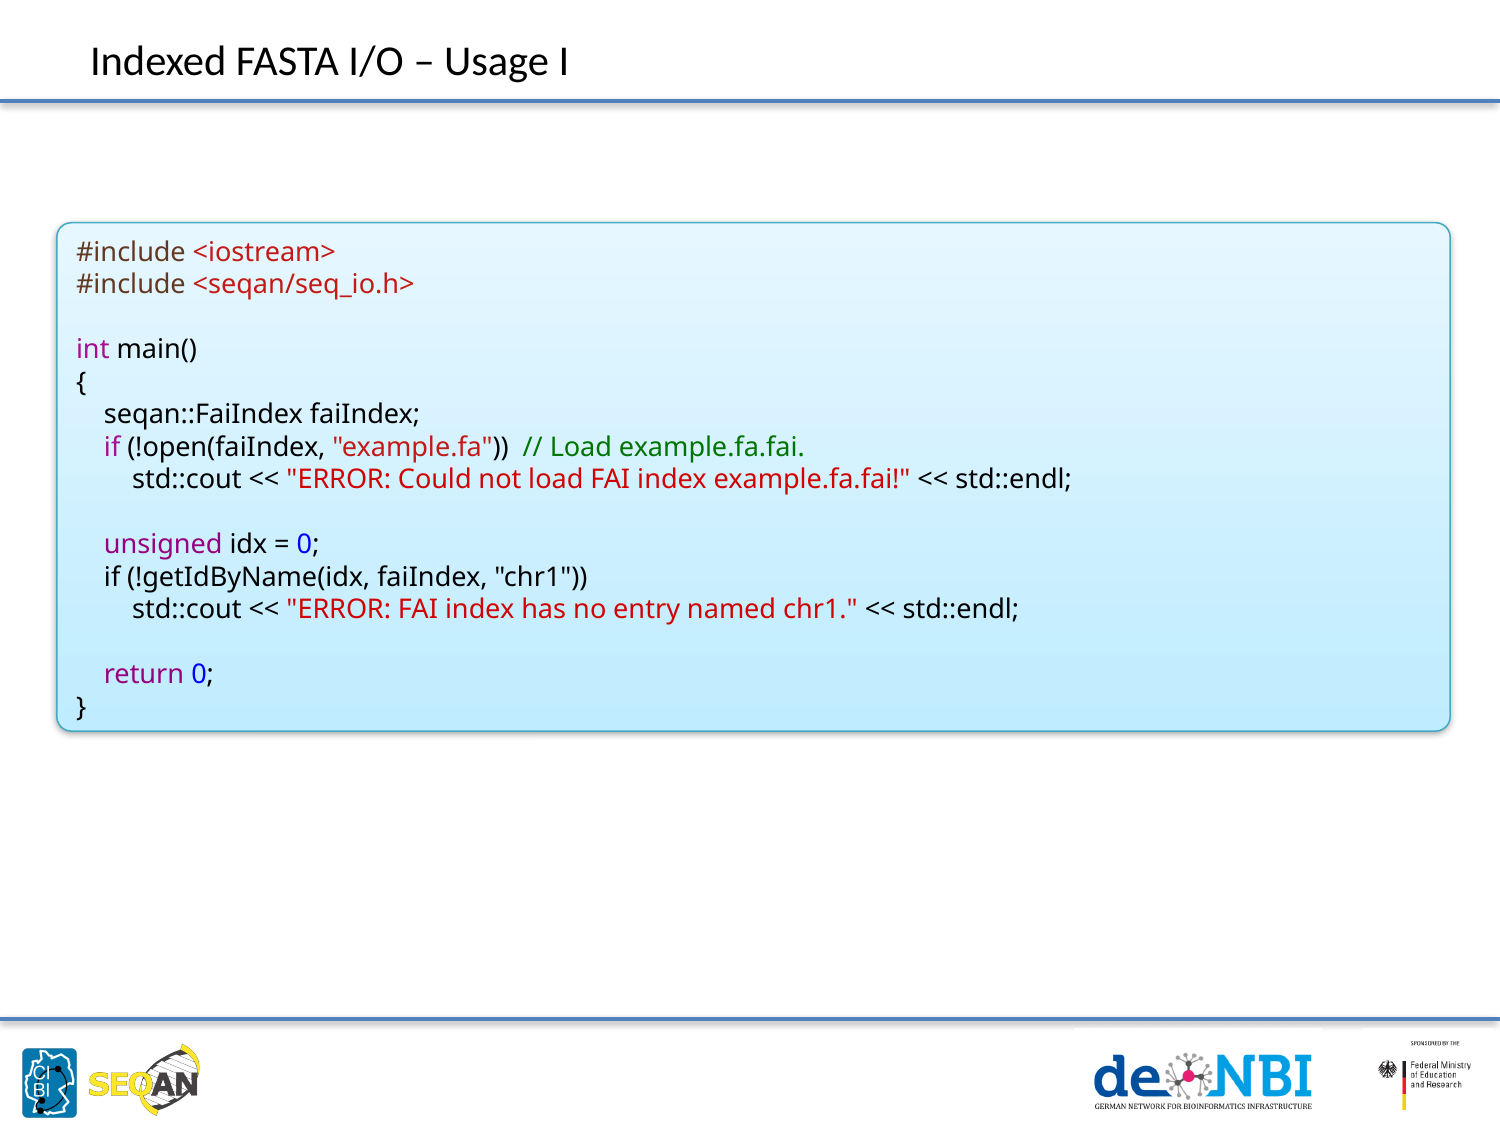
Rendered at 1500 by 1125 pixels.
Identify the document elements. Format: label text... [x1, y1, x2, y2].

picture [33, 1108, 44, 1113]
picture [1074, 1028, 1322, 1122]
title Indexed FASTA I/O – Usage I [75, 25, 1425, 92]
text_box #include <iostream> #include <seqan/seq_io.h> int main() { seqan::FaiIndex faiIndex; if (!open(faiIndex, "example.fa")) // Load example.fa.fai. std::cout << "ERROR: Could not load FAI index example.fa.fai!" << std::endl; unsigned idx = 0; if (!getIdByName(idx, faiIndex, "chr1")) std::cout << "ERROR: FAI index has no entry named chr1." << std::endl; return 0; } [56, 221, 1451, 732]
picture [75, 1042, 202, 1121]
picture [40, 1051, 48, 1059]
picture [31, 1060, 40, 1071]
